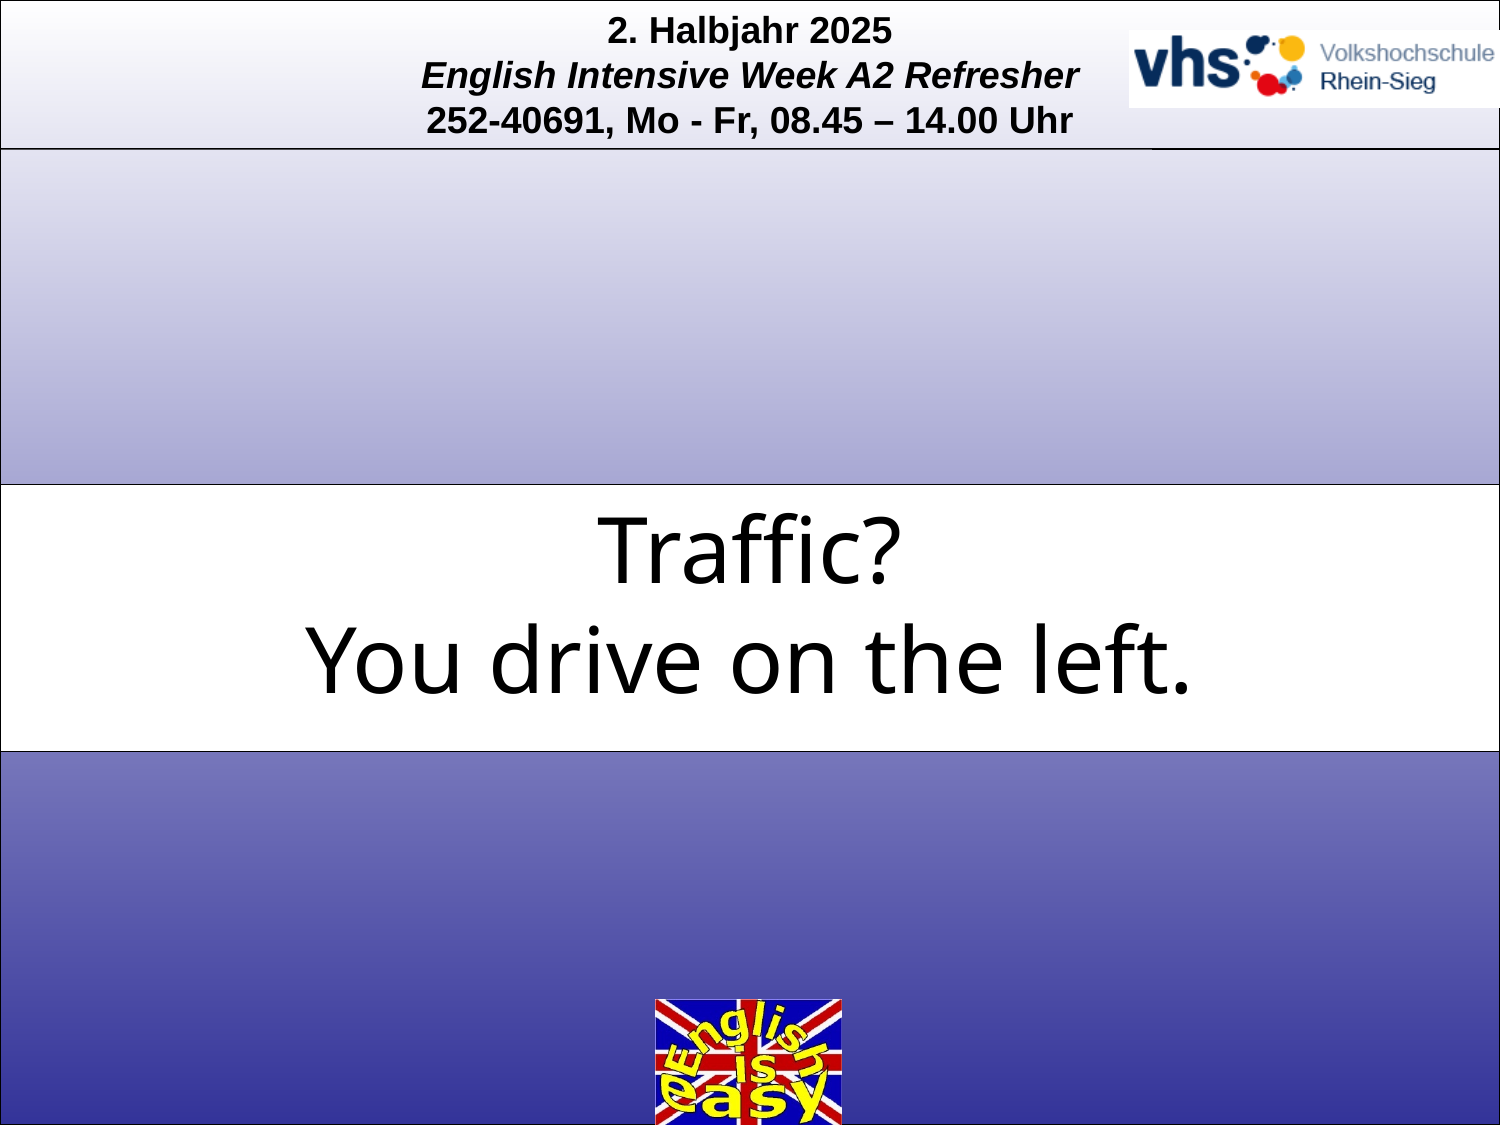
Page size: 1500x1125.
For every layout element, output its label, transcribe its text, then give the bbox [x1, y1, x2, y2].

title Traffic? You drive on the left. [0, 484, 1500, 752]
picture [655, 999, 842, 1125]
picture [1129, 30, 1500, 108]
